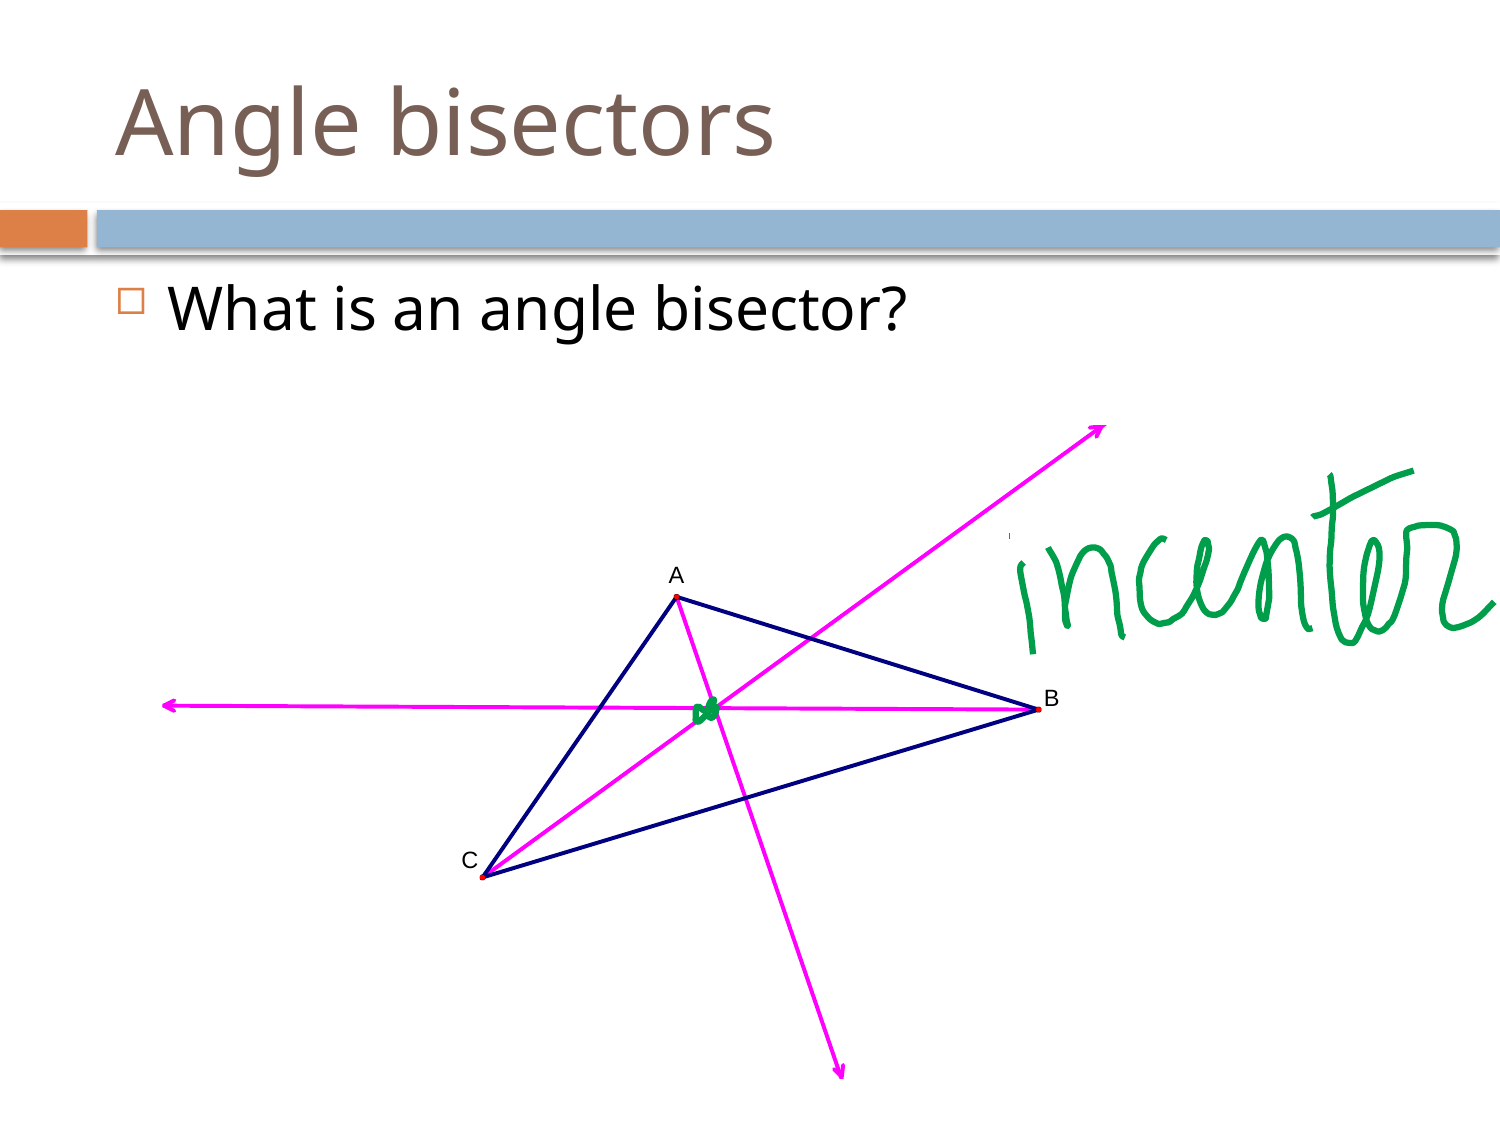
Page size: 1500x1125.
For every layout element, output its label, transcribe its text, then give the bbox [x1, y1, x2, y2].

text_box [1431, 524, 1495, 629]
picture [162, 424, 1428, 1079]
list What is an angle bisector? [100, 262, 1438, 1000]
title Angle bisectors [100, 37, 1438, 200]
